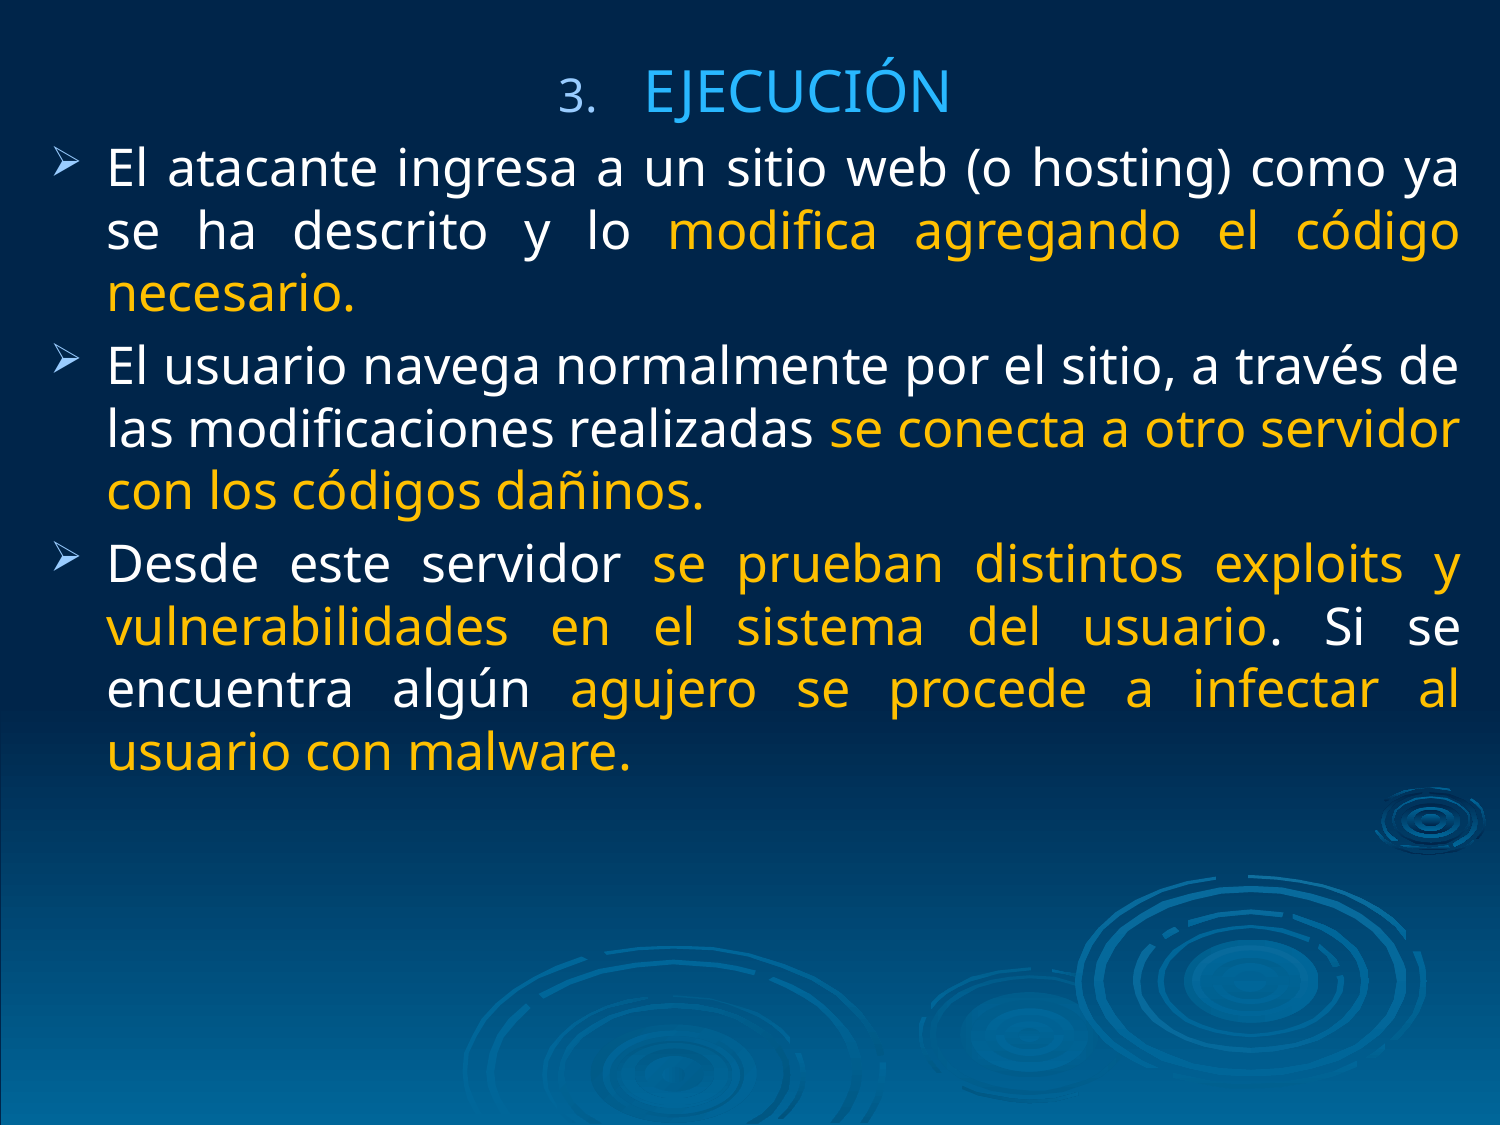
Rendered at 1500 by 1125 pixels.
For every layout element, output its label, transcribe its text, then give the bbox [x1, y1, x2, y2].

list EJECUCIÓN El atacante ingresa a un sitio web (o hosting) como ya se ha descrito y lo modifica agregando el código necesario. El usuario navega normalmente por el sitio, a través de las modificaciones realizadas se conecta a otro servidor con los códigos dañinos. Desde este servidor se prueban distintos exploits y vulnerabilidades en el sistema del usuario. Si se encuentra algún agujero se procede a infectar al usuario con malware. [34, 46, 1477, 790]
